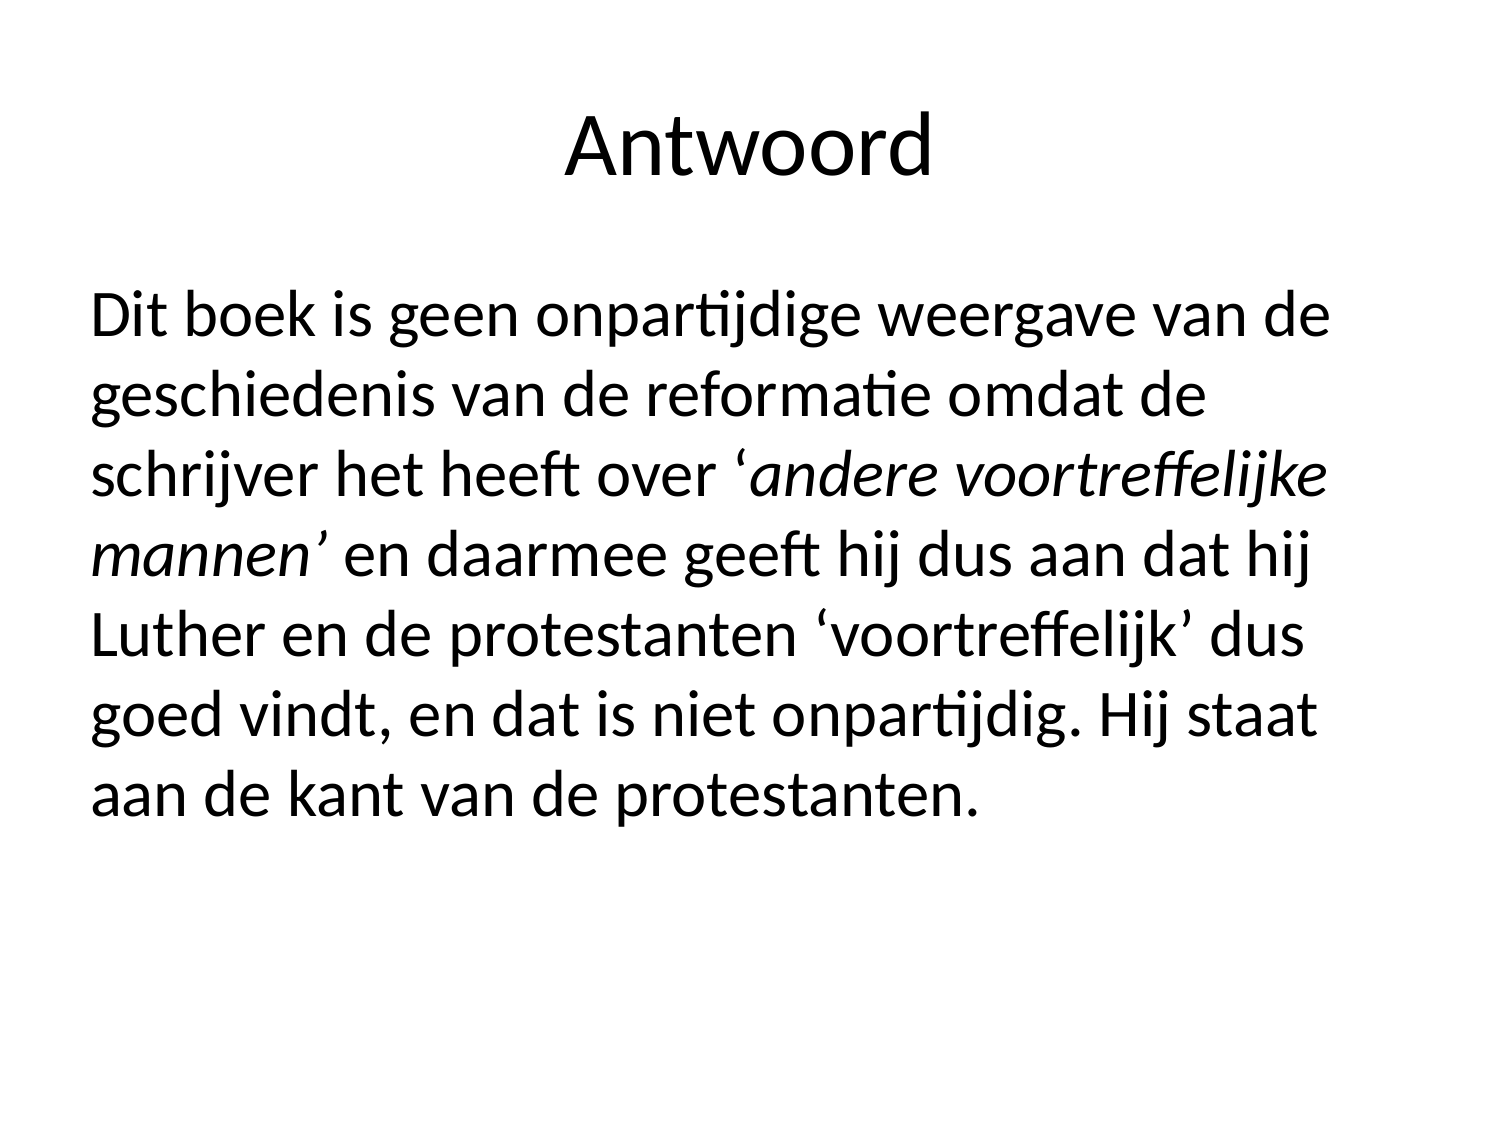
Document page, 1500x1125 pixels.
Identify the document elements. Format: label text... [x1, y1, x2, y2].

title Antwoord [75, 45, 1425, 233]
list Dit boek is geen onpartijdige weergave van de geschiedenis van de reformatie omdat de schrijver het heeft over ‘andere voortreffelijke mannen’ en daarmee geeft hij dus aan dat hij Luther en de protestanten ‘voortreffelijk’ dus goed vindt, en dat is niet onpartijdig. Hij staat aan de kant van de protestanten. [75, 262, 1425, 1005]
